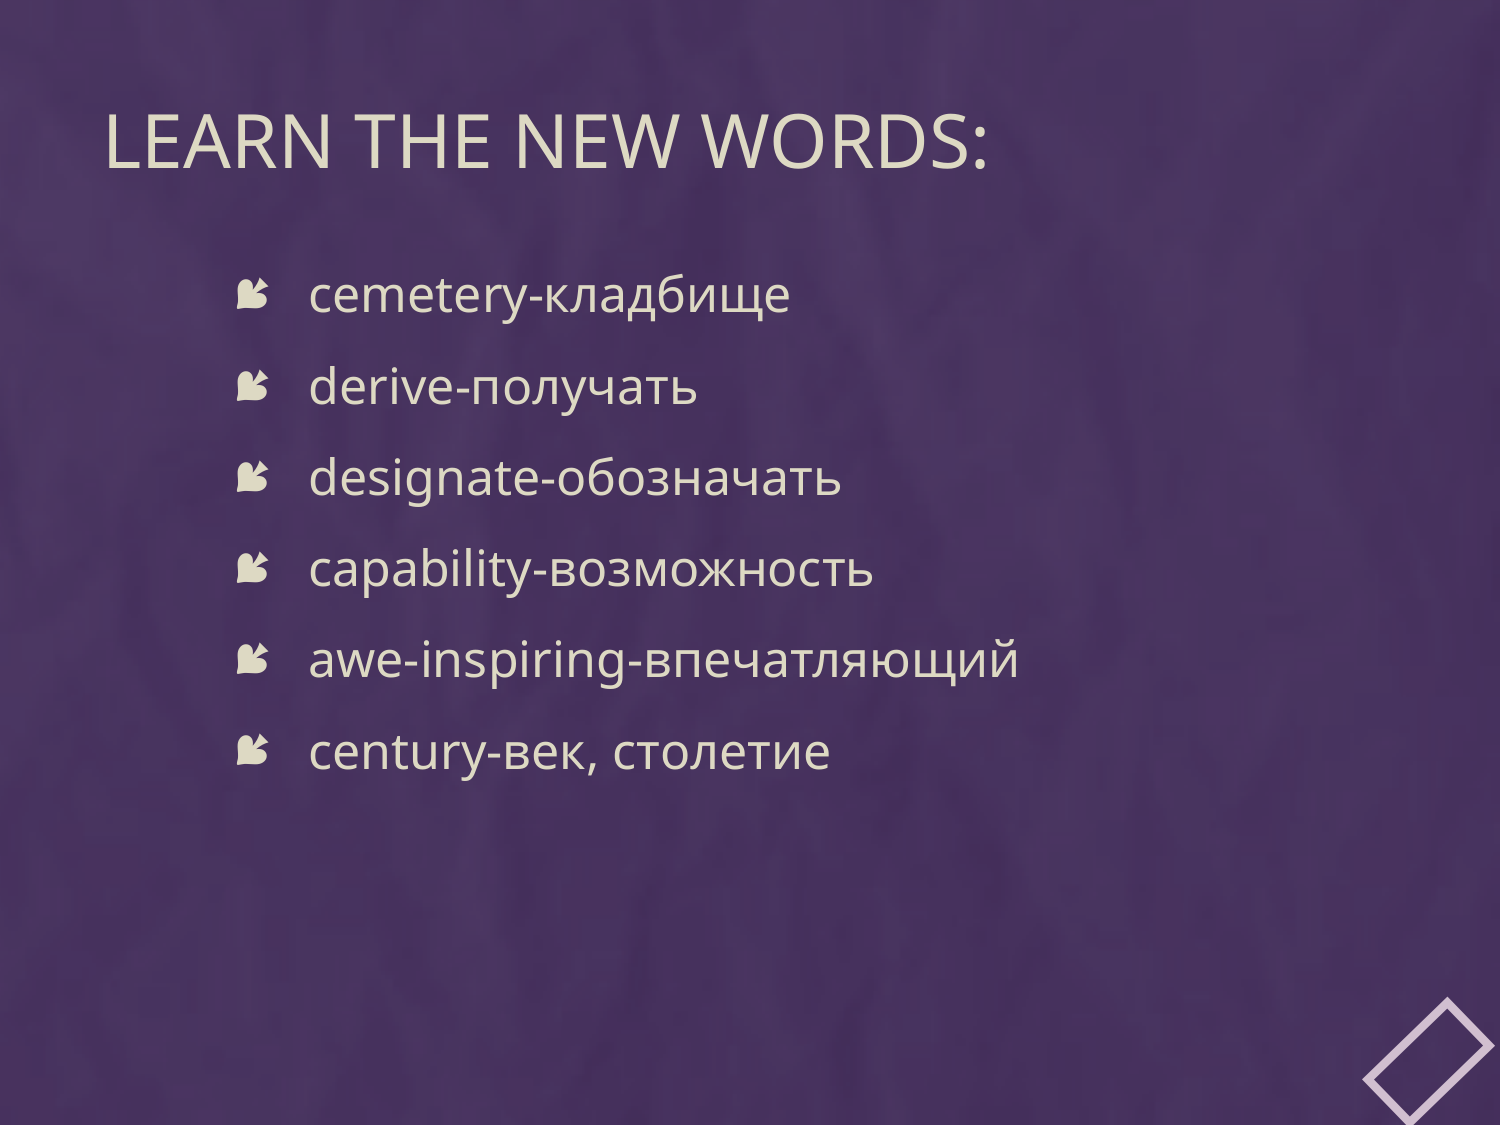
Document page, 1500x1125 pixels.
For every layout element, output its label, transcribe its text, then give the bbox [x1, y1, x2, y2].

title learn the new words: [87, 45, 1425, 233]
list cemetery-кладбище derive-получать designate-обозначать сapability-возможность awe-inspiring-впечатляющий сentury-век, столетие [218, 255, 1425, 1005]
